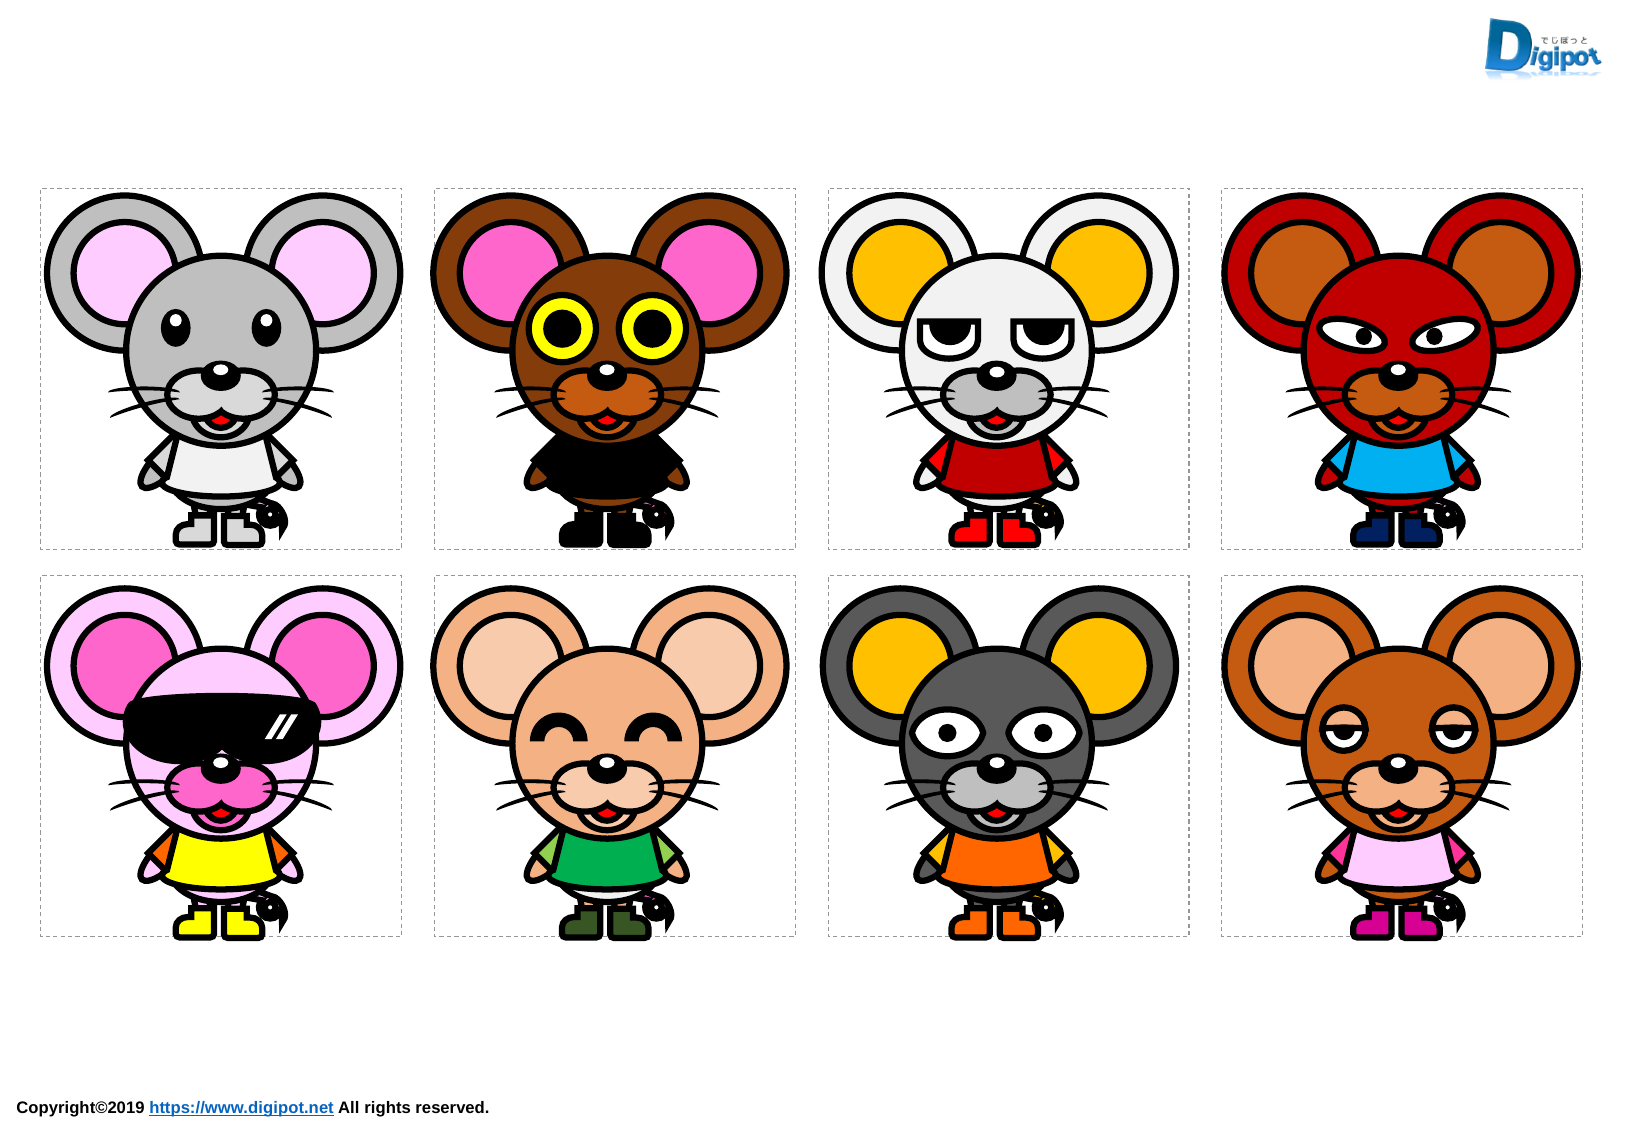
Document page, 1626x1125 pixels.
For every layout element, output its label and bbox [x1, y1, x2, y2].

picture [1485, 18, 1602, 82]
text_box [1224, 195, 1578, 546]
text_box [46, 195, 401, 546]
text_box [821, 195, 1177, 546]
text_box [1224, 588, 1578, 938]
text_box [822, 588, 1177, 938]
text_box [433, 195, 787, 546]
text_box [46, 588, 401, 938]
text_box [433, 588, 787, 938]
